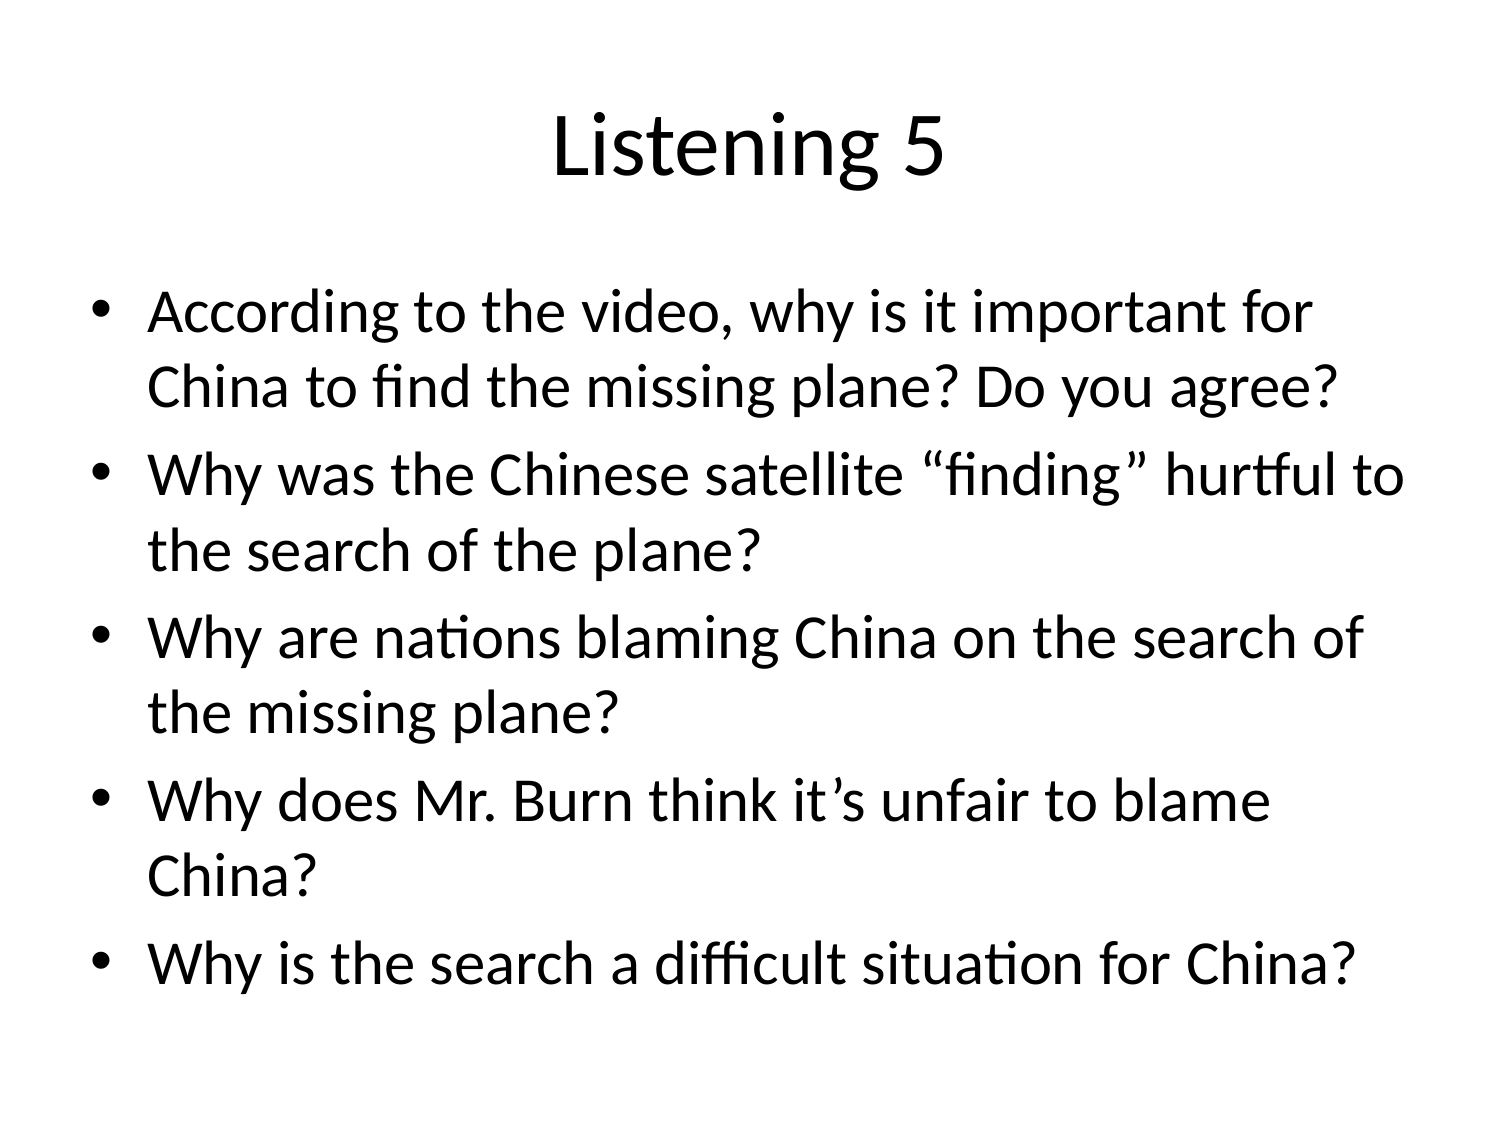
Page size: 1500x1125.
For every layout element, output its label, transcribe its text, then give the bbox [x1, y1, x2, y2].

list According to the video, why is it important for China to find the missing plane? Do you agree? Why was the Chinese satellite “finding” hurtful to the search of the plane? Why are nations blaming China on the search of the missing plane? Why does Mr. Burn think it’s unfair to blame China? Why is the search a difficult situation for China? [75, 262, 1425, 1005]
title Listening 5 [75, 45, 1425, 233]
